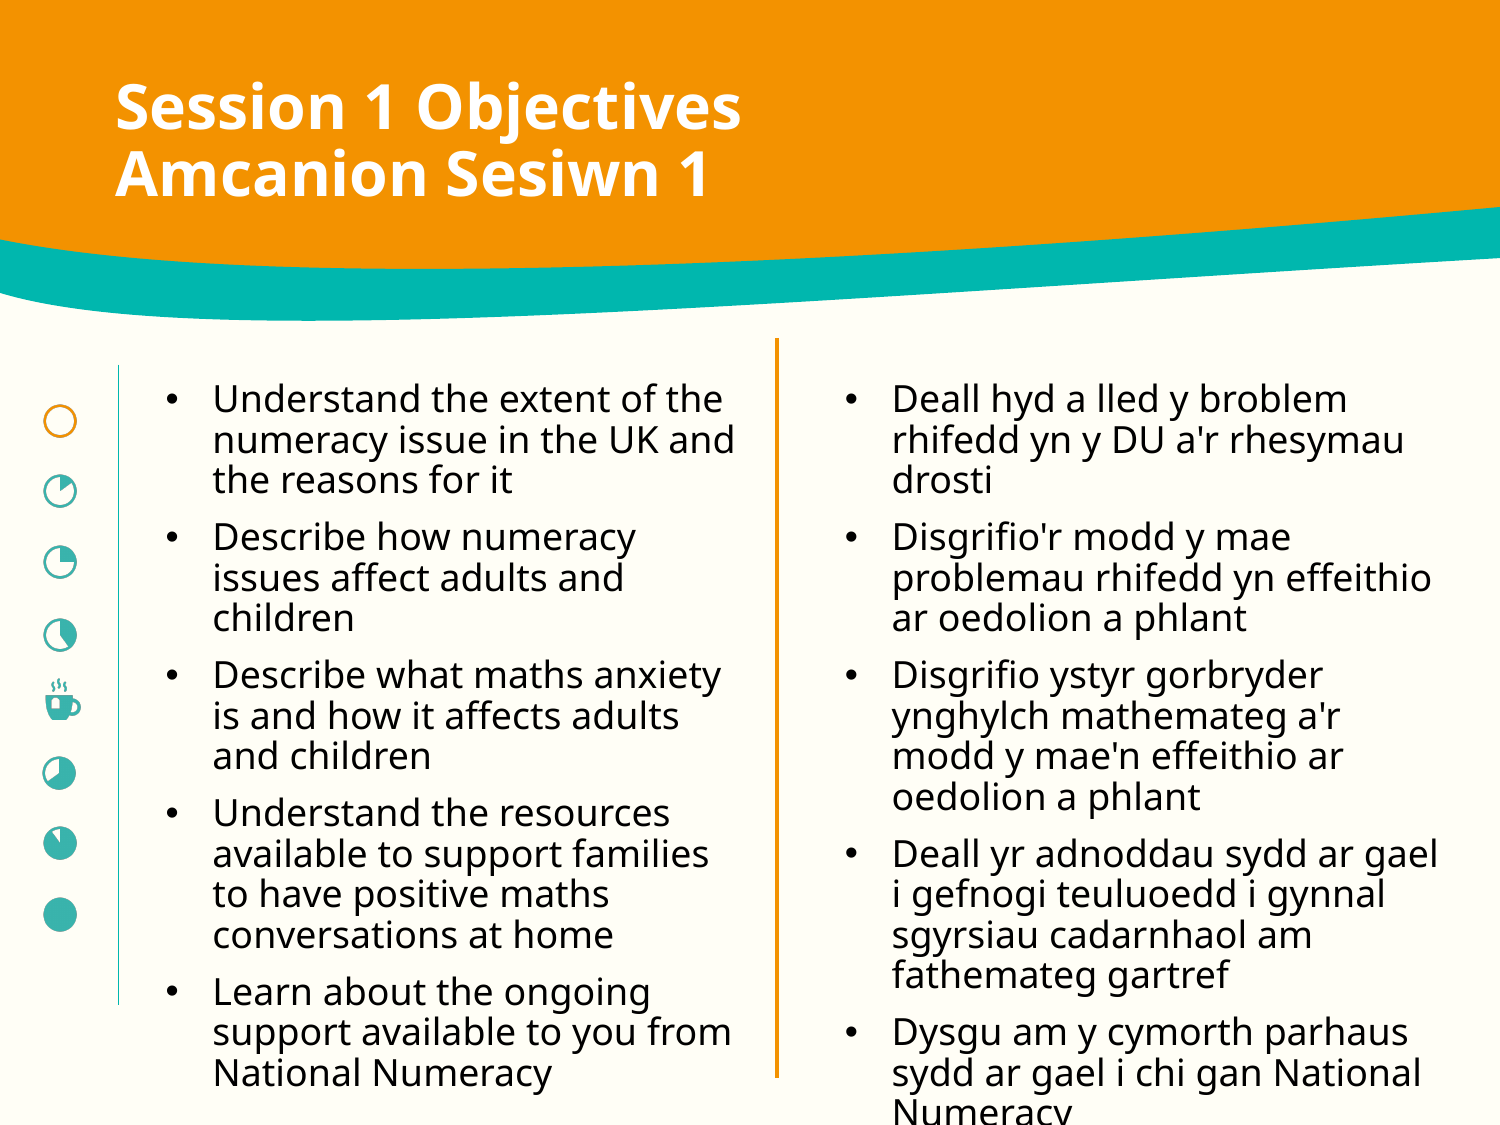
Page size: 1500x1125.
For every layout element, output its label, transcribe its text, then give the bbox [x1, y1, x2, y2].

list Session 1 Objectives Amcanion Sesiwn 1 [100, 67, 1411, 258]
picture [39, 470, 81, 512]
picture [39, 822, 81, 864]
text_box Deall hyd a lled y broblem rhifedd yn y DU a'r rhesymau drosti Disgrifio'r modd y mae problemau rhifedd yn effeithio ar oedolion a phlant Disgrifio ystyr gorbryder ynghylch mathemateg a'r modd y mae'n effeithio ar oedolion a phlant Deall yr adnoddau sydd ar gael i gefnogi teuluoedd i gynnal sgyrsiau cadarnhaol am fathemateg gartref Dysgu am y cymorth parhaus sydd ar gael i chi gan National Numeracy [829, 373, 1464, 1058]
picture [39, 614, 81, 656]
picture [39, 541, 81, 583]
picture [36, 672, 90, 726]
list Understand the extent of the numeracy issue in the UK and the reasons for it Describe how numeracy issues affect adults and children Describe what maths anxiety is and how it affects adults and children Understand the resources available to support families to have positive maths conversations at home Learn about the ongoing support available to you from National Numeracy [150, 373, 761, 1058]
picture [38, 752, 80, 794]
picture [39, 893, 81, 936]
picture [39, 400, 81, 442]
